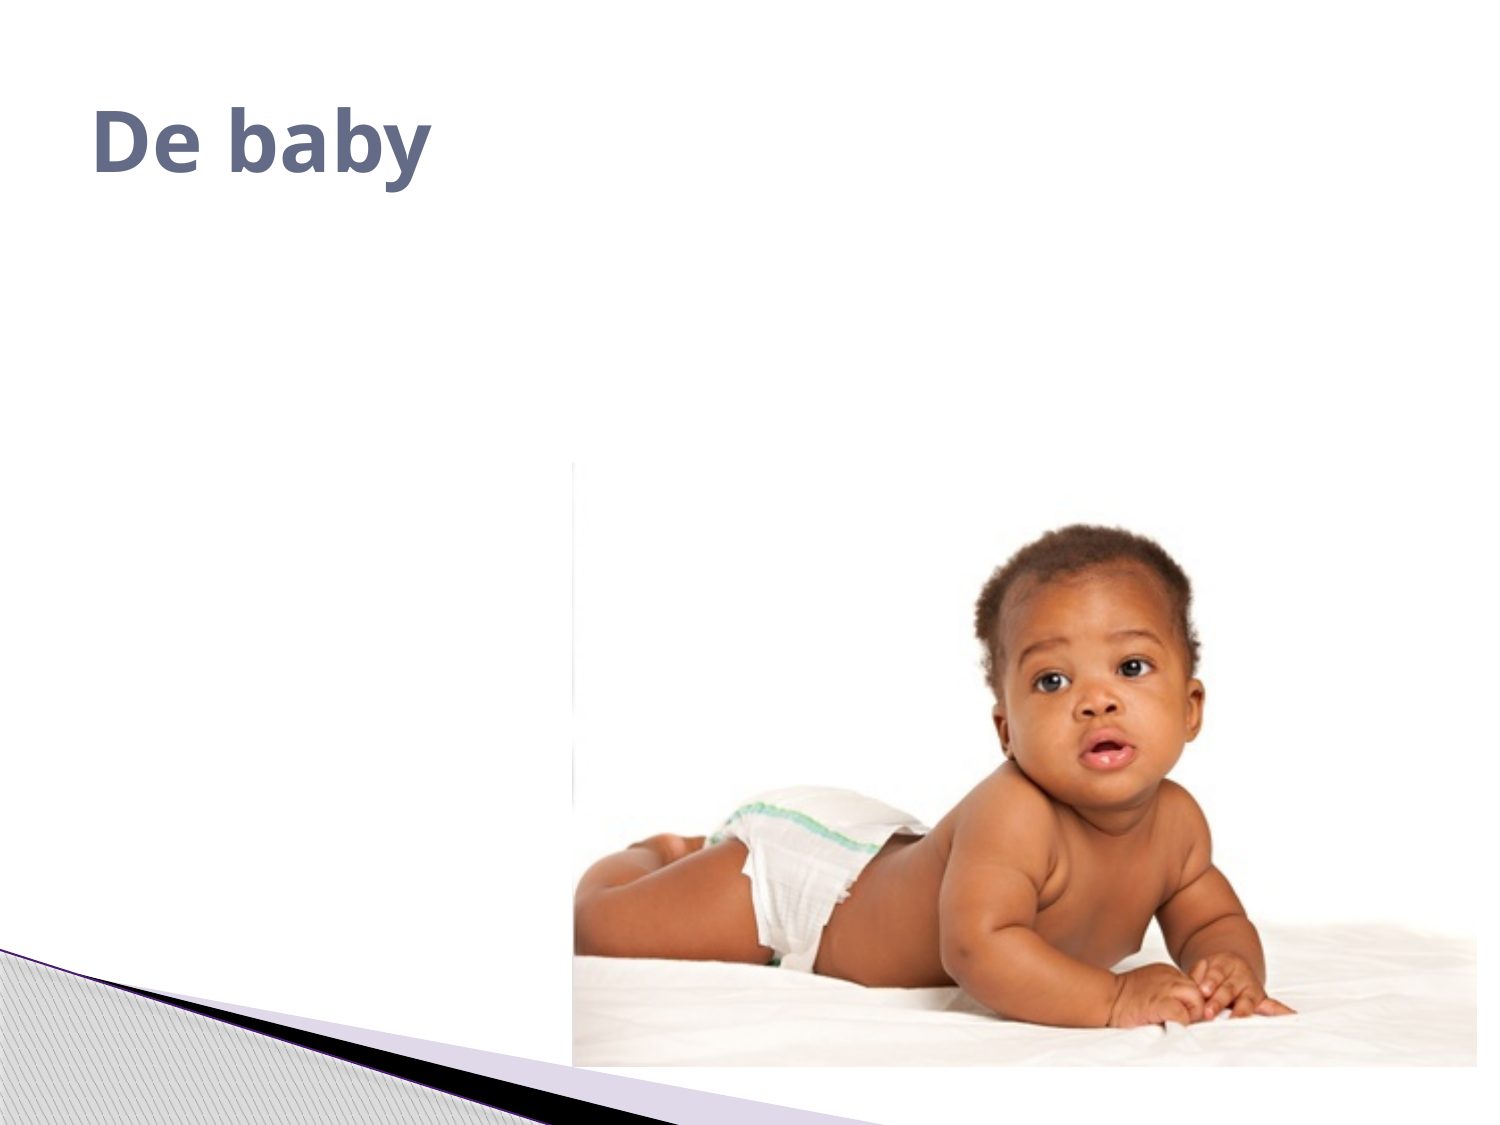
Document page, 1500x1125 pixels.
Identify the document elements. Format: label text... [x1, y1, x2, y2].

title De baby [75, 45, 1425, 233]
picture [572, 463, 1477, 1067]
